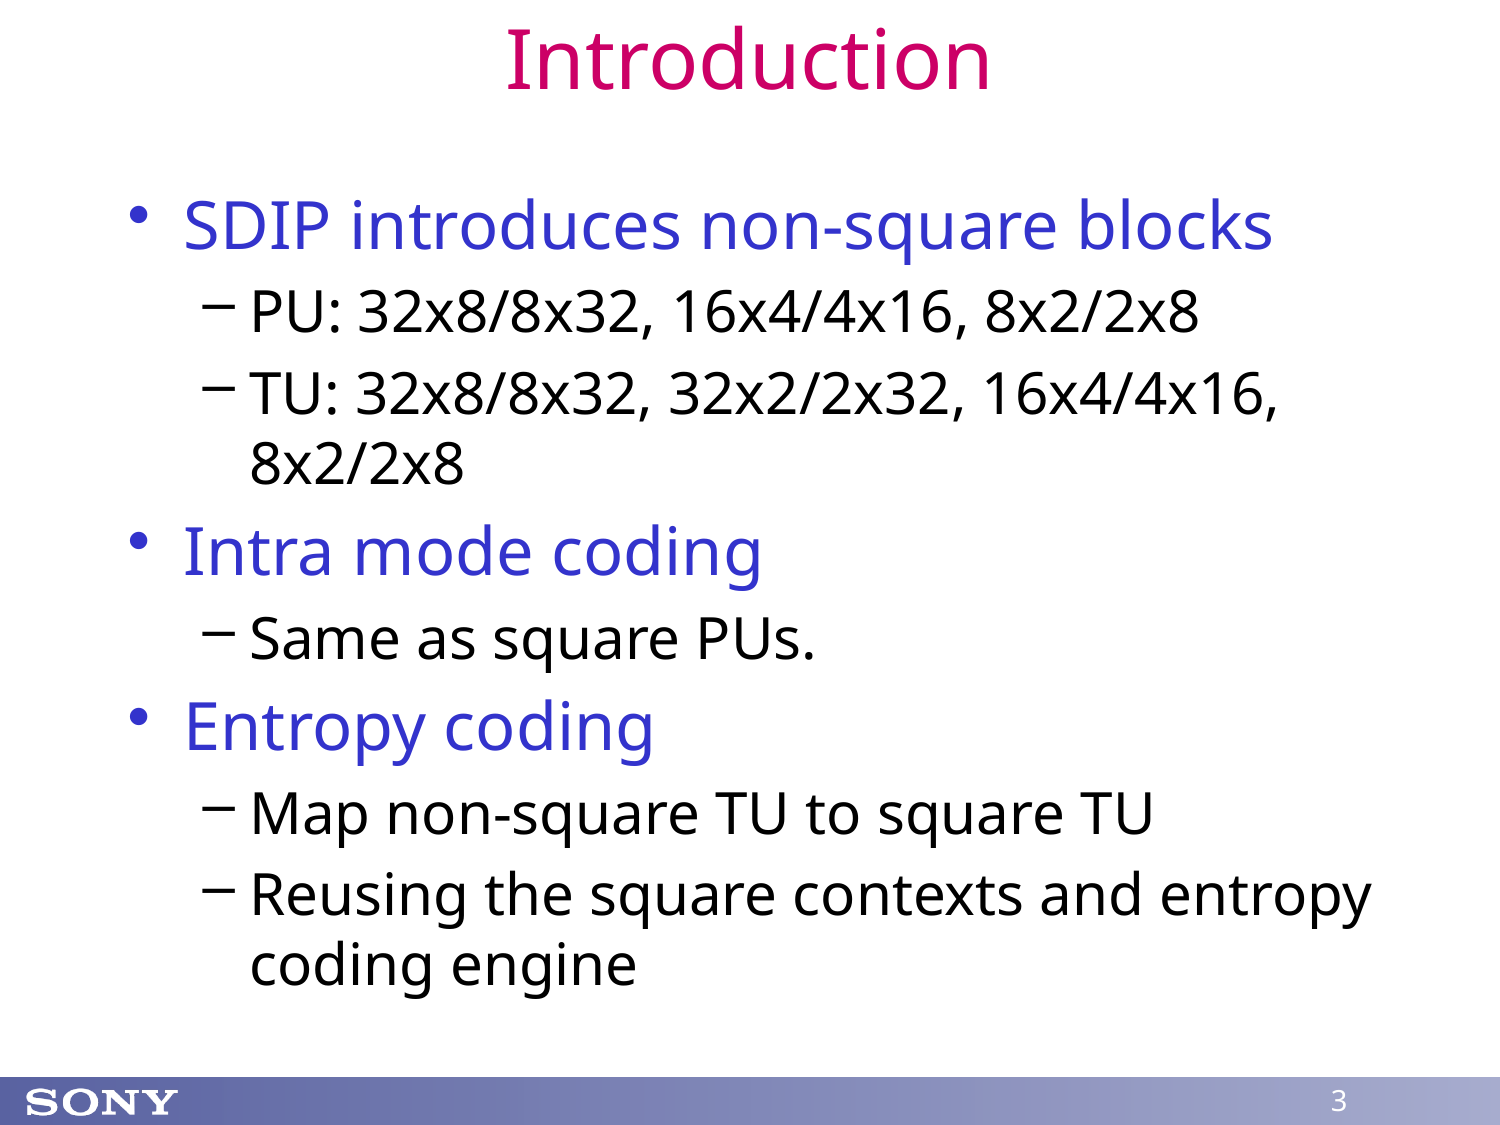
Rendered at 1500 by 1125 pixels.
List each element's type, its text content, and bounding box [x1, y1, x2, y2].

slide_number 3 [1049, 1074, 1363, 1125]
picture [26, 1088, 178, 1116]
title Introduction [112, 0, 1388, 115]
list SDIP introduces non-square blocks PU: 32x8/8x32, 16x4/4x16, 8x2/2x8 TU: 32x8/8x32, 32x2/2x32, 16x4/4x16, 8x2/2x8 Intra mode coding Same as square PUs. Entropy coding Map non-square TU to square TU Reusing the square contexts and entropy coding engine [112, 174, 1388, 1076]
